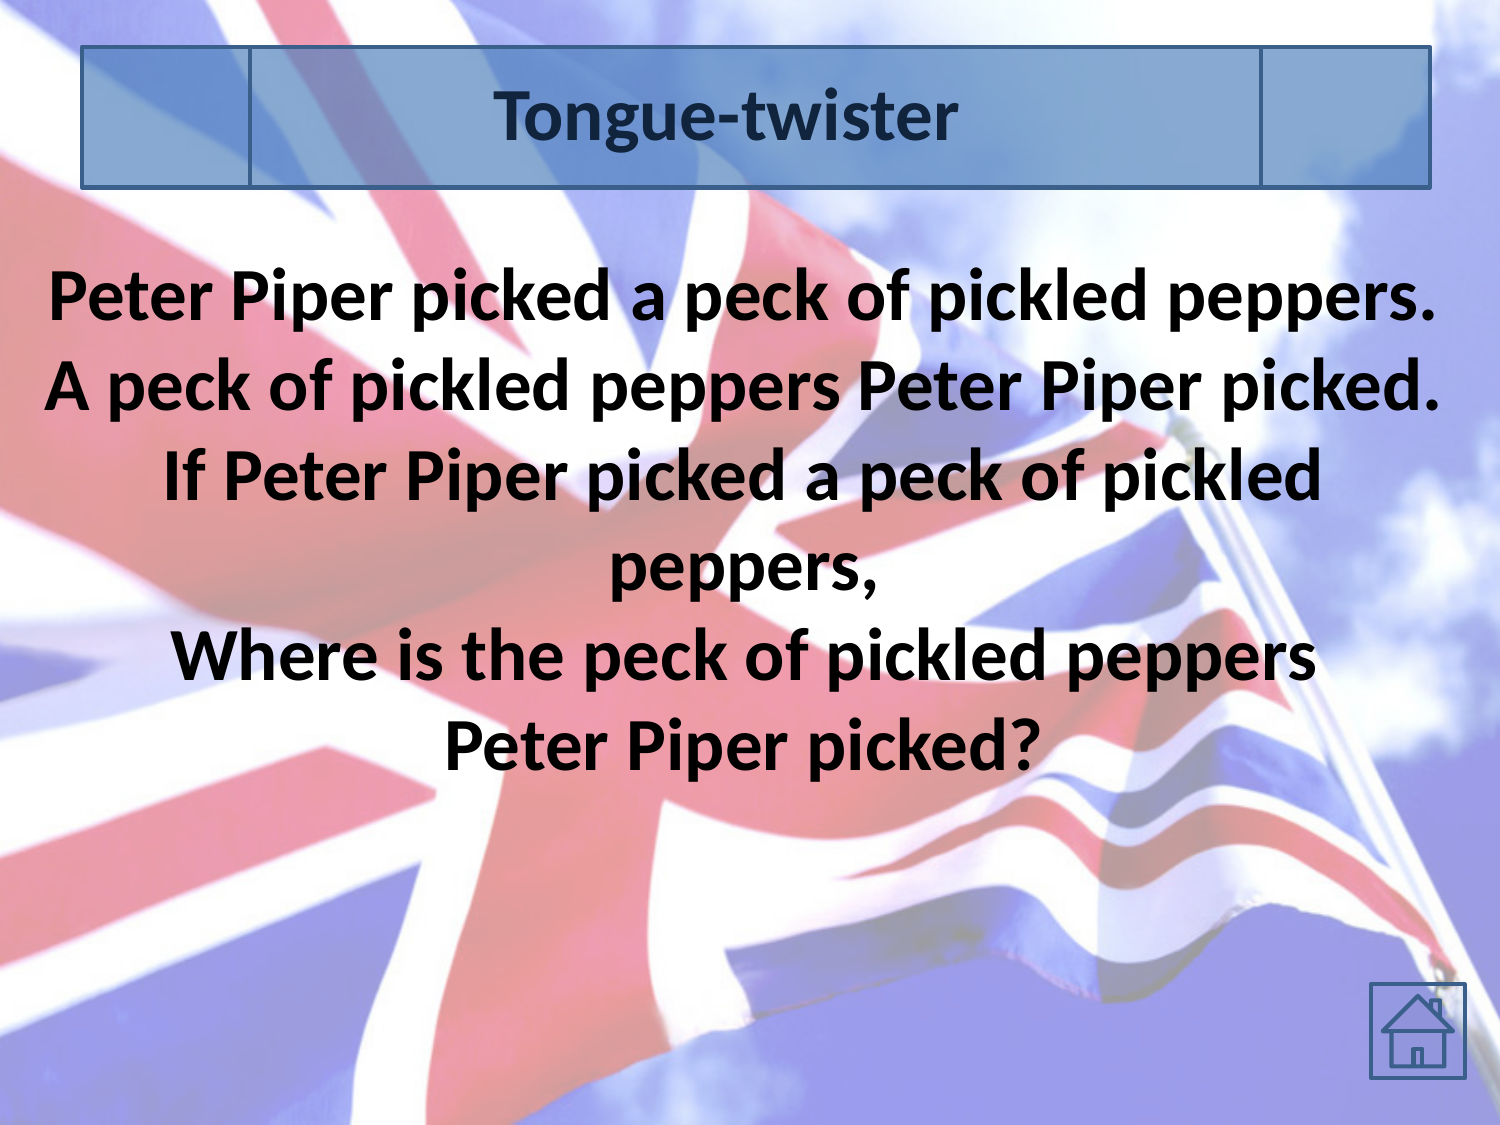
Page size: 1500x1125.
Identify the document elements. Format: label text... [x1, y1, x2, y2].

text_box [80, 45, 1432, 190]
text_box Tongue-twister [398, 58, 1055, 164]
text_box [1369, 982, 1467, 1080]
text_box Peter Piper picked a peck of pickled peppers. A peck of pickled peppers Peter Piper picked. If Peter Piper picked a peck of pickled peppers, Where is the peck of pickled peppers Peter Piper picked? [23, 237, 1465, 793]
